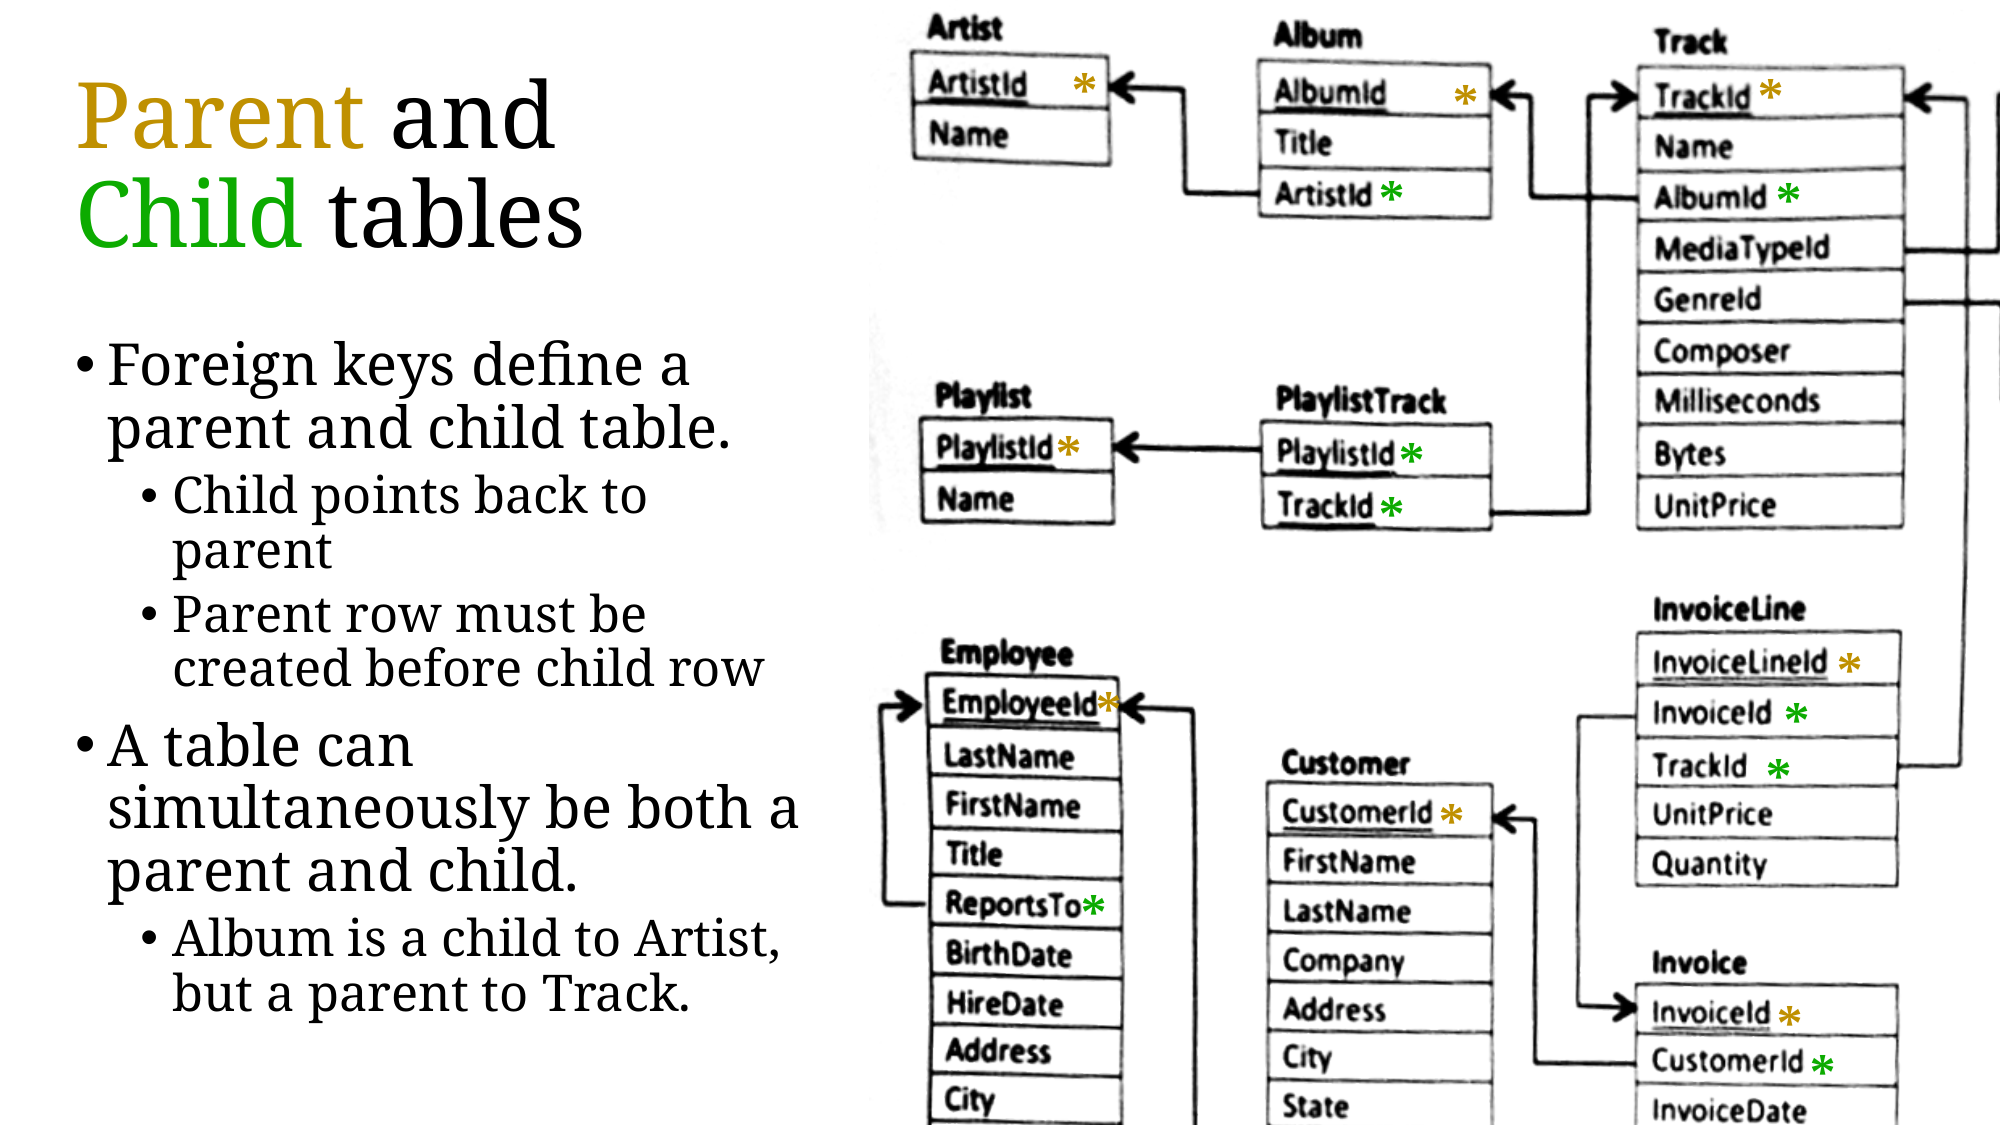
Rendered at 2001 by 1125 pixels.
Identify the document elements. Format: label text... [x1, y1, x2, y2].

title Parent and Child tables [60, 59, 644, 278]
list Foreign keys define a parent and child table. Child points back to parent Parent row must be created before child row A table can simultaneously be both a parent and child. Album is a child to Artist, but a parent to Track. [60, 322, 837, 1036]
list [869, 0, 2000, 1125]
